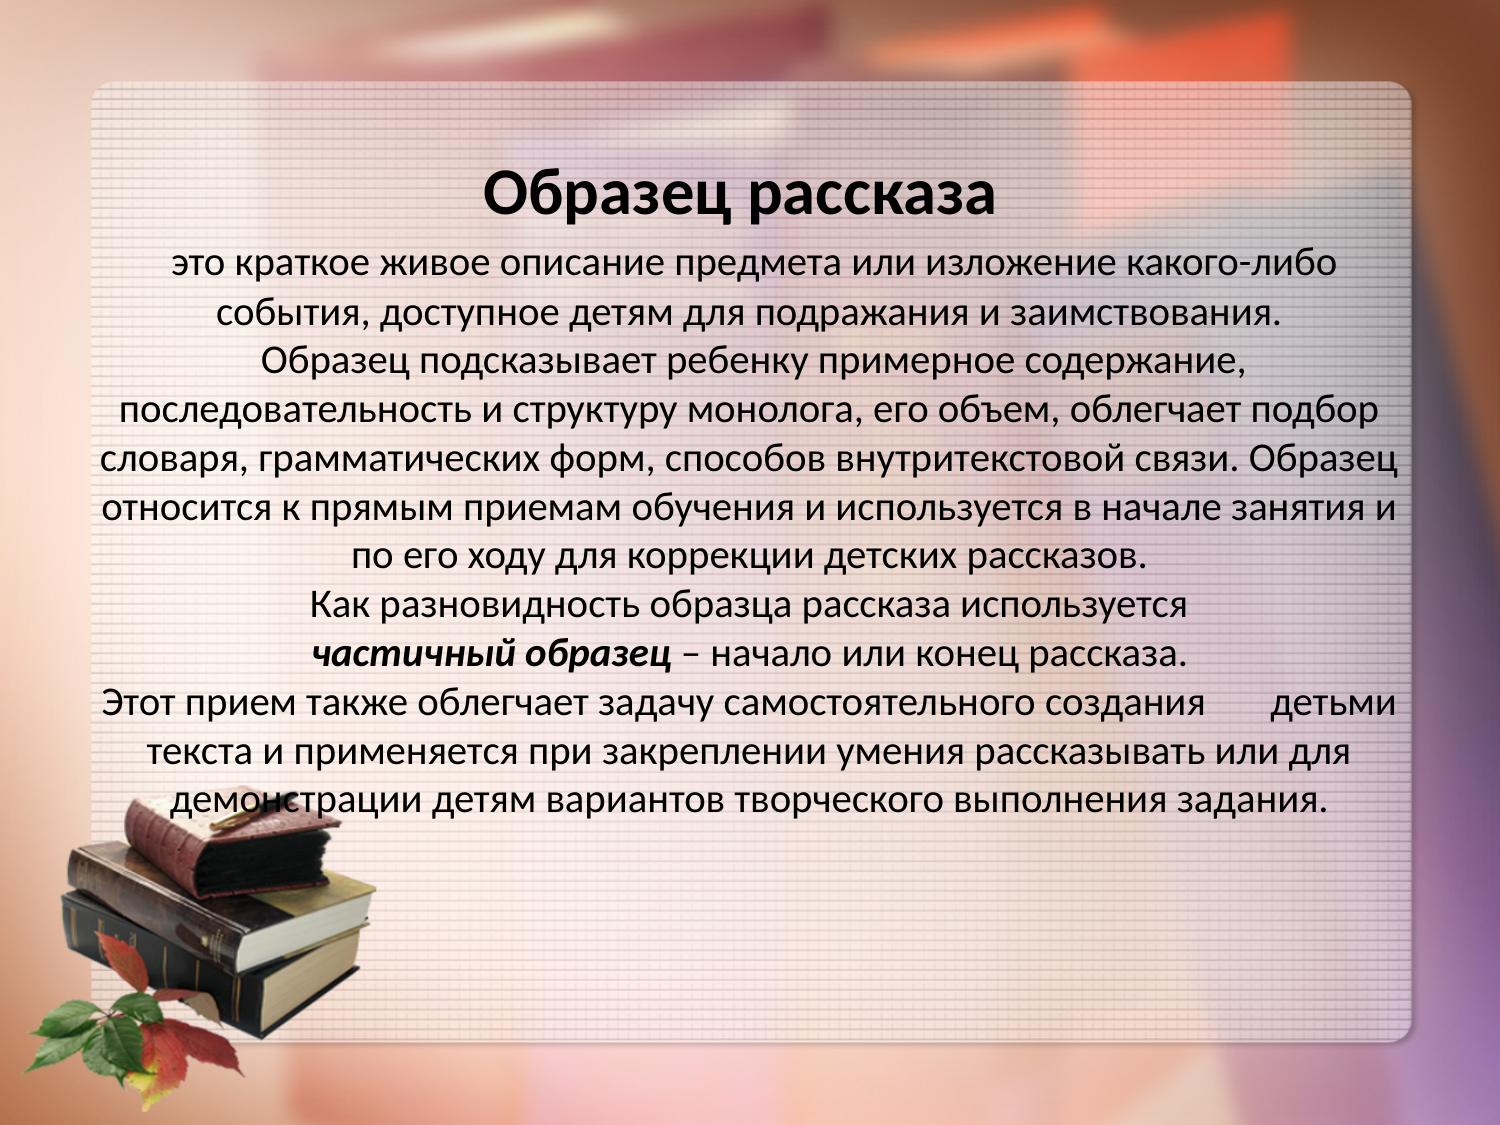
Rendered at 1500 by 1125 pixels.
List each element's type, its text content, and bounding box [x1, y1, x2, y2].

picture [0, 0, 1500, 1125]
title Образец рассказа это краткое живое описание предмета или изложение какого-либо события, доступное детям для подражания и заимствования. Образец подсказывает ребенку примерное содержание, последовательность и структуру монолога, его объем, облегчает подбор словаря, грамматических форм, способов внутритекстовой связи. Образец относится к прямым приемам обучения и используется в начале занятия и по его ходу для коррекции детских рассказов. Как разновидность образца рассказа используется частичный образец – начало или конец рассказа. Этот прием также облегчает задачу самостоятельного создания детьми текста и применяется при закреплении умения рассказывать или для демонстрации детям вариантов творческого выполнения задания. [75, 45, 1425, 1025]
